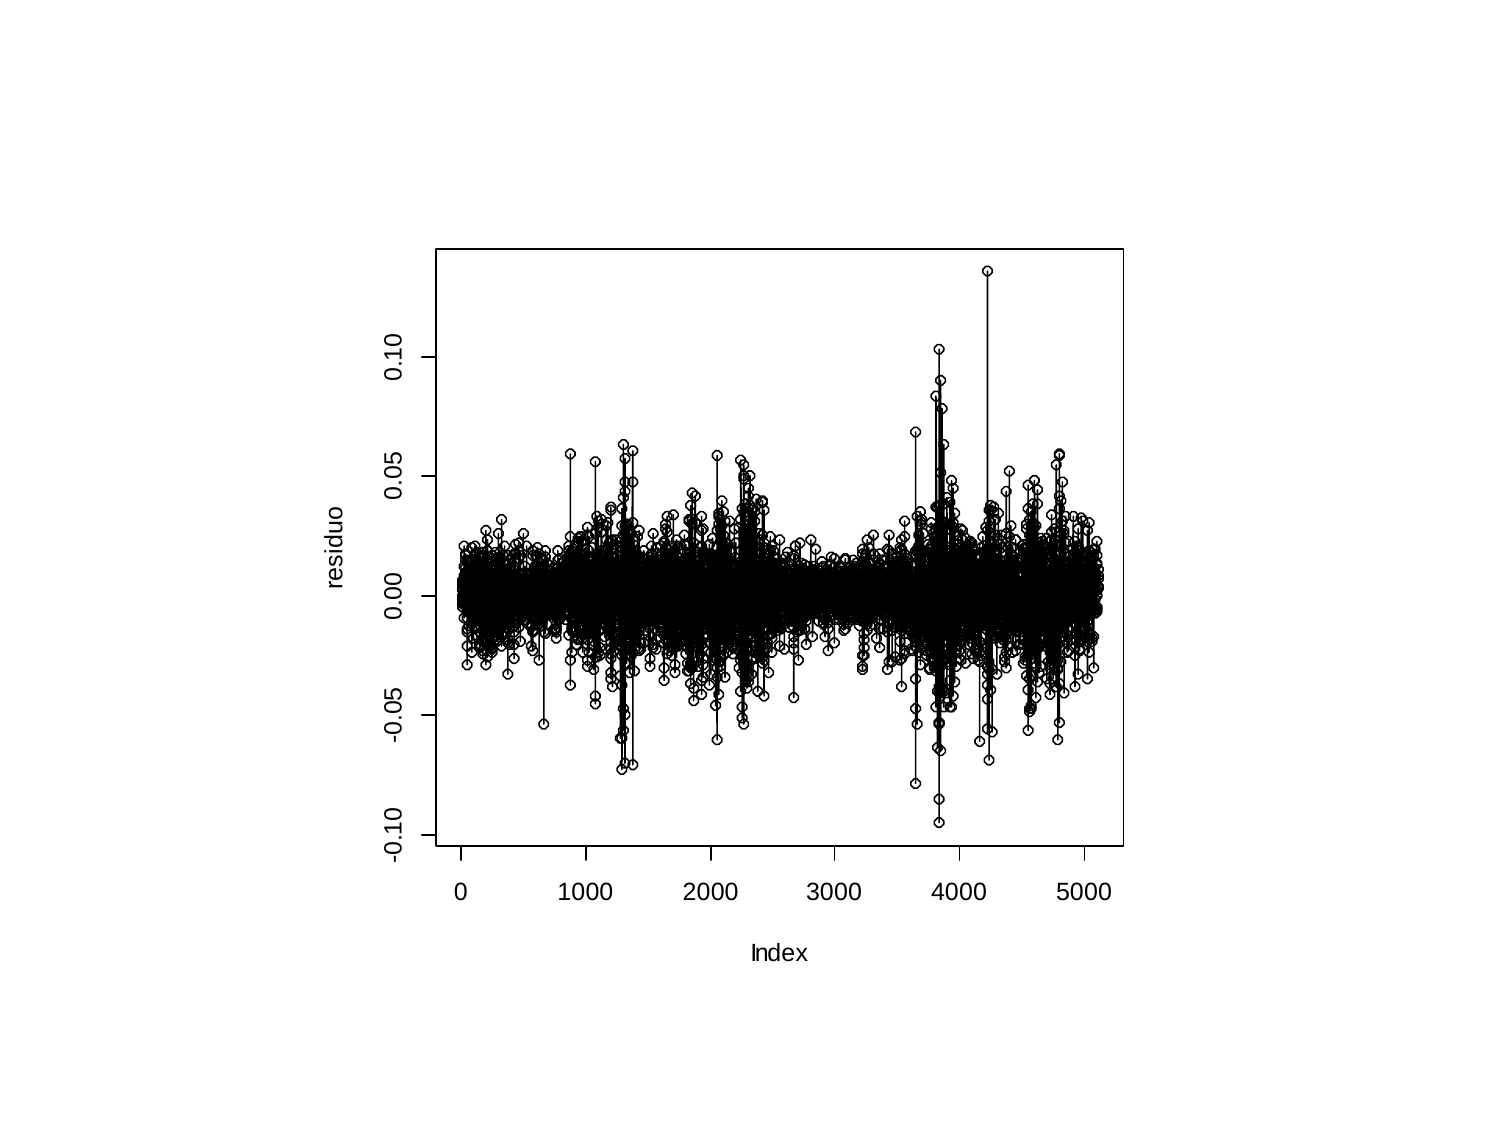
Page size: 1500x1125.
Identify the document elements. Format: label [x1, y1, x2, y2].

picture [313, 127, 1187, 998]
